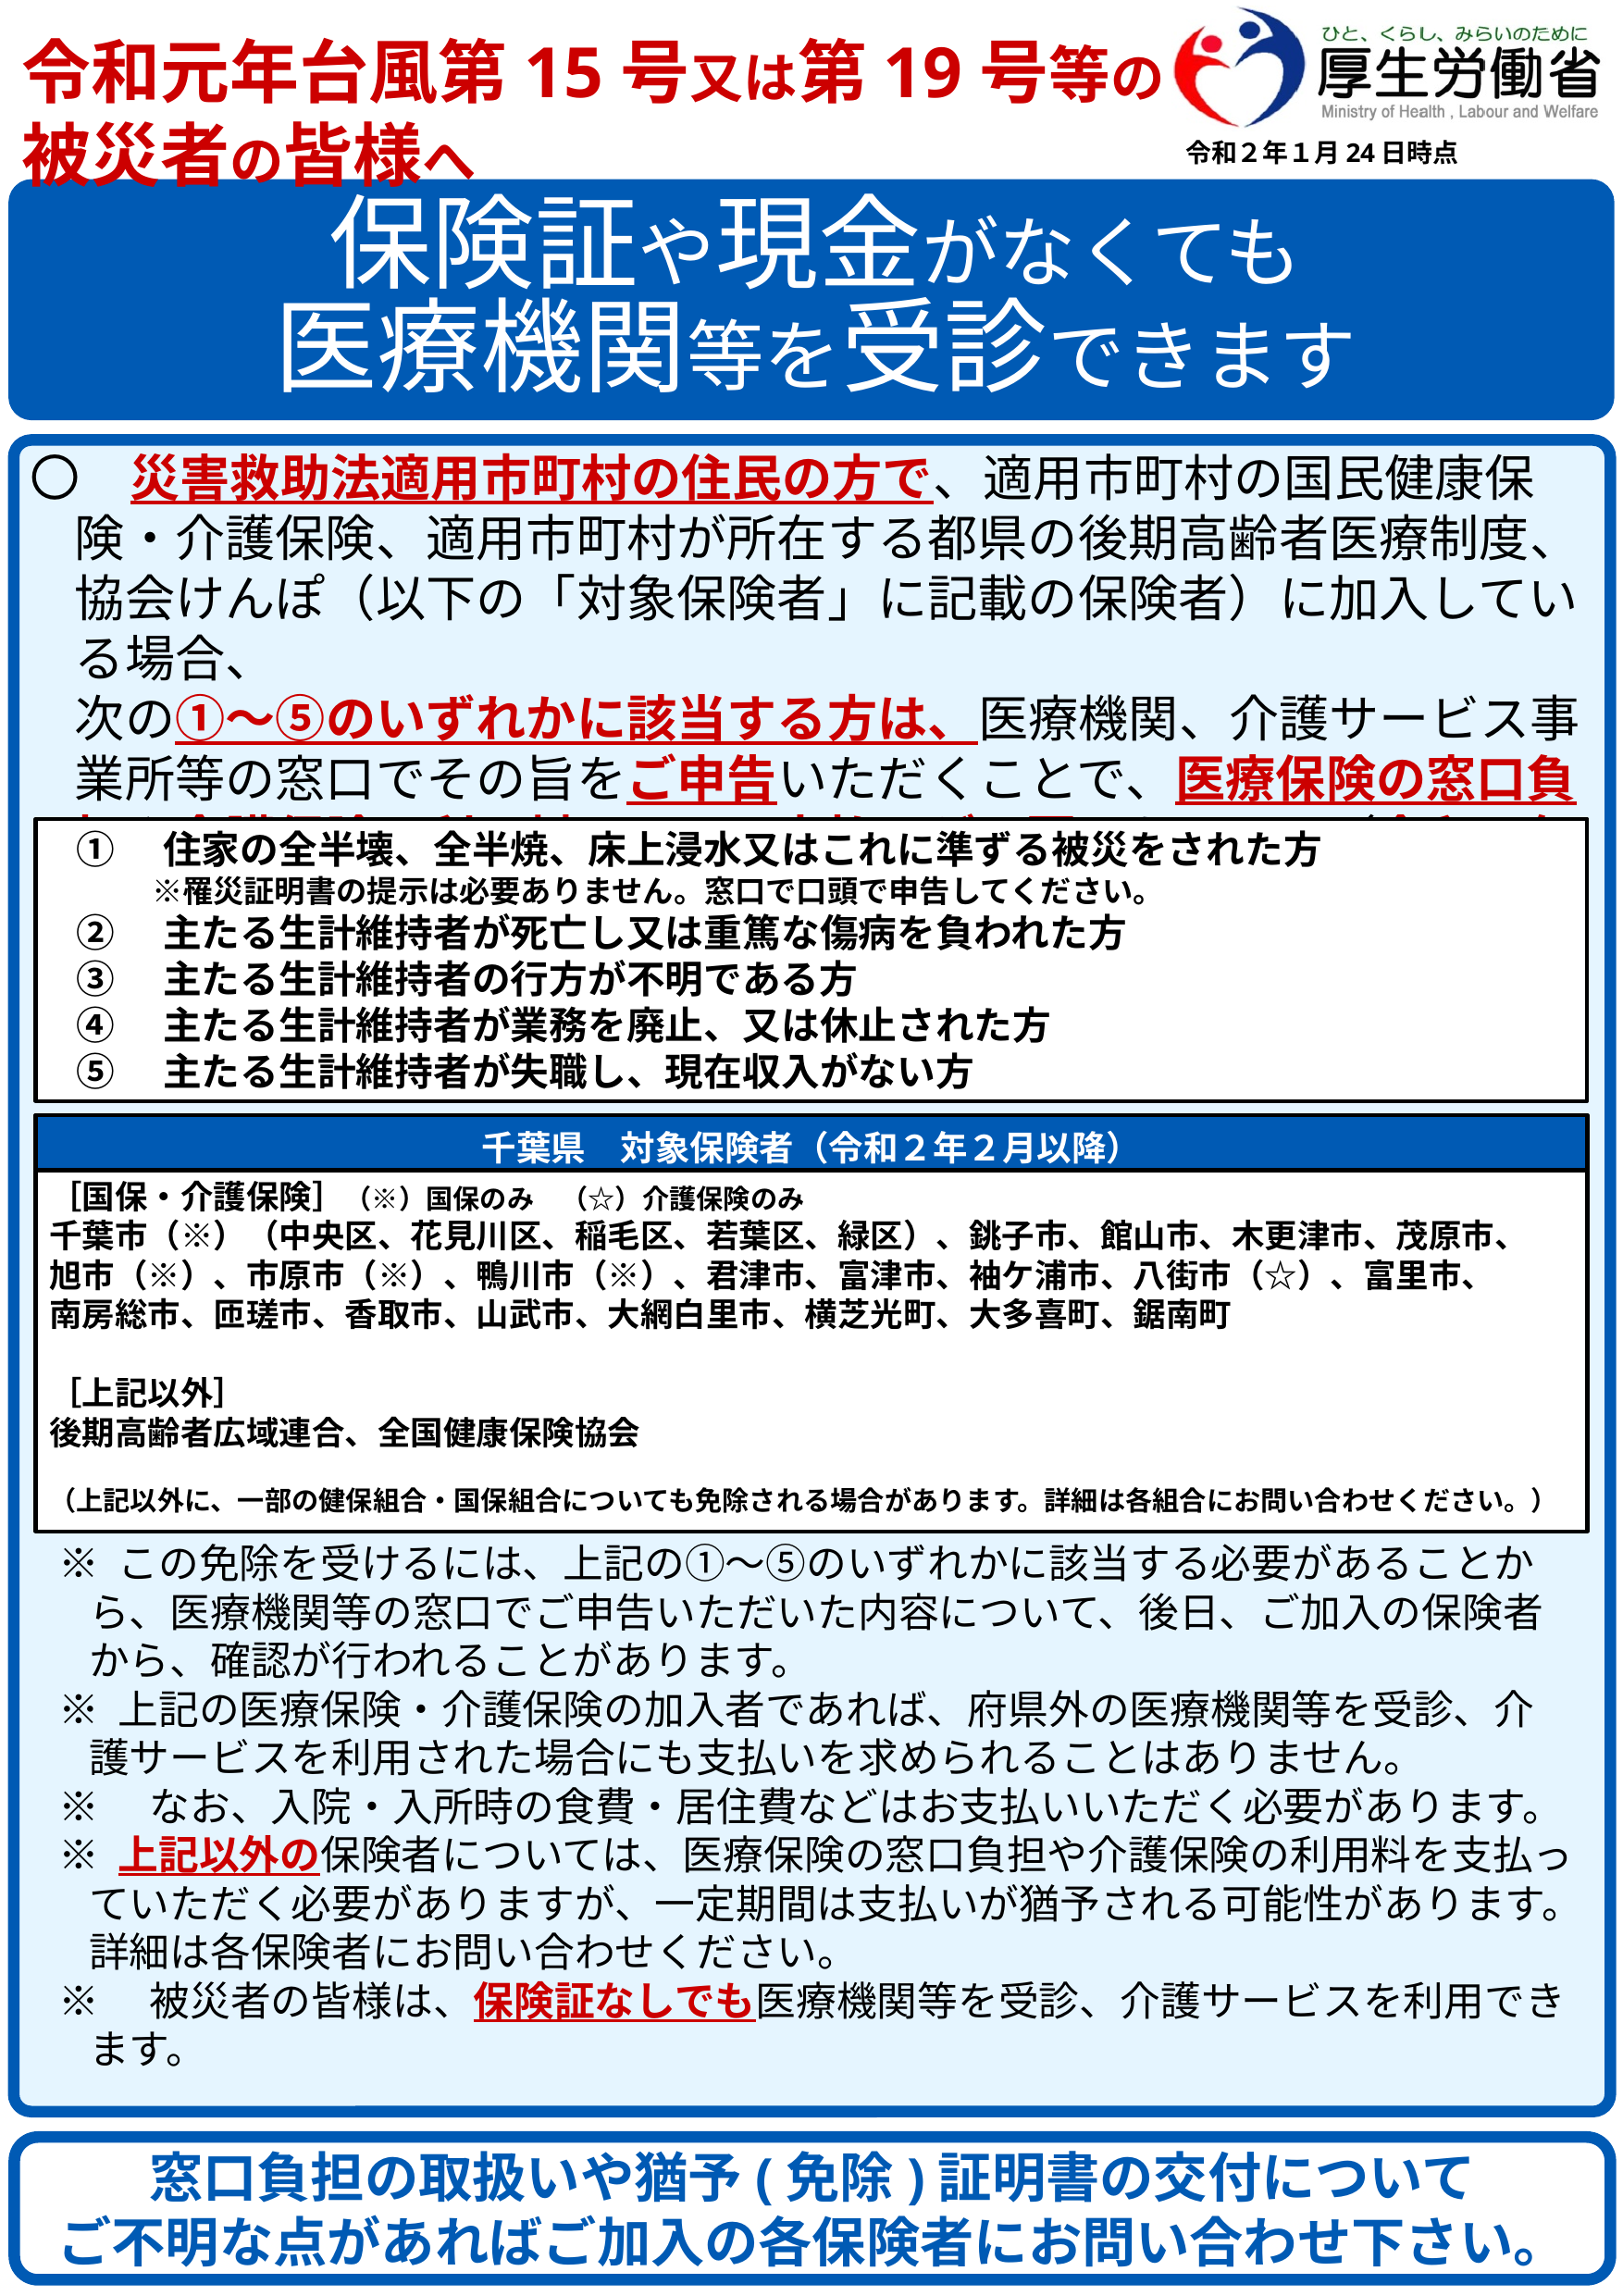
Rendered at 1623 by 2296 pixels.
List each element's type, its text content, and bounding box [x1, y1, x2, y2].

text_box 〇 災害救助法適用市町村の住民の方で、適用市町村の国民健康保険・介護保険、適用市町村が所在する都県の後期高齢者医療制度、 協会けんぽ（以下の「対象保険者」に記載の保険者）に加入している場合、 次の➀～➄のいずれかに該当する方は、医療機関、介護サービス事業所等の窓口でその旨をご申告いただくことで、医療保険の窓口負担や介護保険の利用料について支払いが不要となります（令和２年３月末まで）。 [16, 440, 1615, 935]
text_box 保険証や現金がなくても 医療機関等を受診できます [231, 182, 1399, 414]
text_box ① 住家の全半壊、全半焼、床上浸水又はこれに準ずる被災をされた方 ※罹災証明書の提示は必要ありません。窓口で口頭で申告してください。 ② 主たる生計維持者が死亡し又は重篤な傷病を負われた方 ③ 主たる生計維持者の行方が不明である方 ④ 主たる生計維持者が業務を廃止、又は休止された方 ⑤ 主たる生計維持者が失職し、現在収入がない方 [35, 818, 1588, 1101]
text_box [12, 182, 1611, 416]
text_box 千葉県 対象保険者（令和２年２月以降） [33, 1113, 1590, 1172]
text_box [1171, 6, 1611, 176]
text_box 窓口負担の取扱いや猶予(免除)証明書の交付について ご不明な点があればご加入の各保険者にお問い合わせ下さい。 [12, 2135, 1613, 2282]
text_box ※ この免除を受けるには、上記の①～⑤のいずれかに該当する必要があることから、医療機関等の窓口でご申告いただいた内容について、後日、ご加入の保険者から、確認が行われることがあります。 ※ 上記の医療保険・介護保険の加入者であれば、府県外の医療機関等を受診、介護サービスを利用された場合にも支払いを求められることはありません。 ※ なお、入院・入所時の食費・居住費などはお支払いいただく必要があります。 ※ 上記以外の保険者については、医療保険の窓口負担や介護保険の利用料を支払っていただく必要がありますが、一定期間は支払いが猶予される可能性があります。詳細は各保険者にお問い合わせください。 ※ 被災者の皆様は、保険証なしでも医療機関等を受診、介護サービスを利用できます。 [44, 1531, 1588, 2079]
text_box [11, 445, 1613, 2114]
text_box 令和元年台風第15号又は第19号等の 被災者の皆様へ [20, 19, 1167, 177]
text_box ［国保・介護保険］（※）国保のみ （☆）介護保険のみ 千葉市（※）（中央区、花見川区、稲毛区、若葉区、緑区）、銚子市、館山市、木更津市、茂原市、 旭市（※）、市原市（※）、鴨川市（※）、君津市、富津市、袖ケ浦市、八街市（☆）、富里市、 南房総市、匝瑳市、香取市、山武市、大網白里市、横芝光町、大多喜町、鋸南町 ［上記以外］ 後期高齢者広域連合、全国健康保険協会 （上記以外に、一部の健保組合・国保組合についても免除される場合があります。詳細は各組合にお問い合わせください。） [33, 1172, 1590, 1533]
